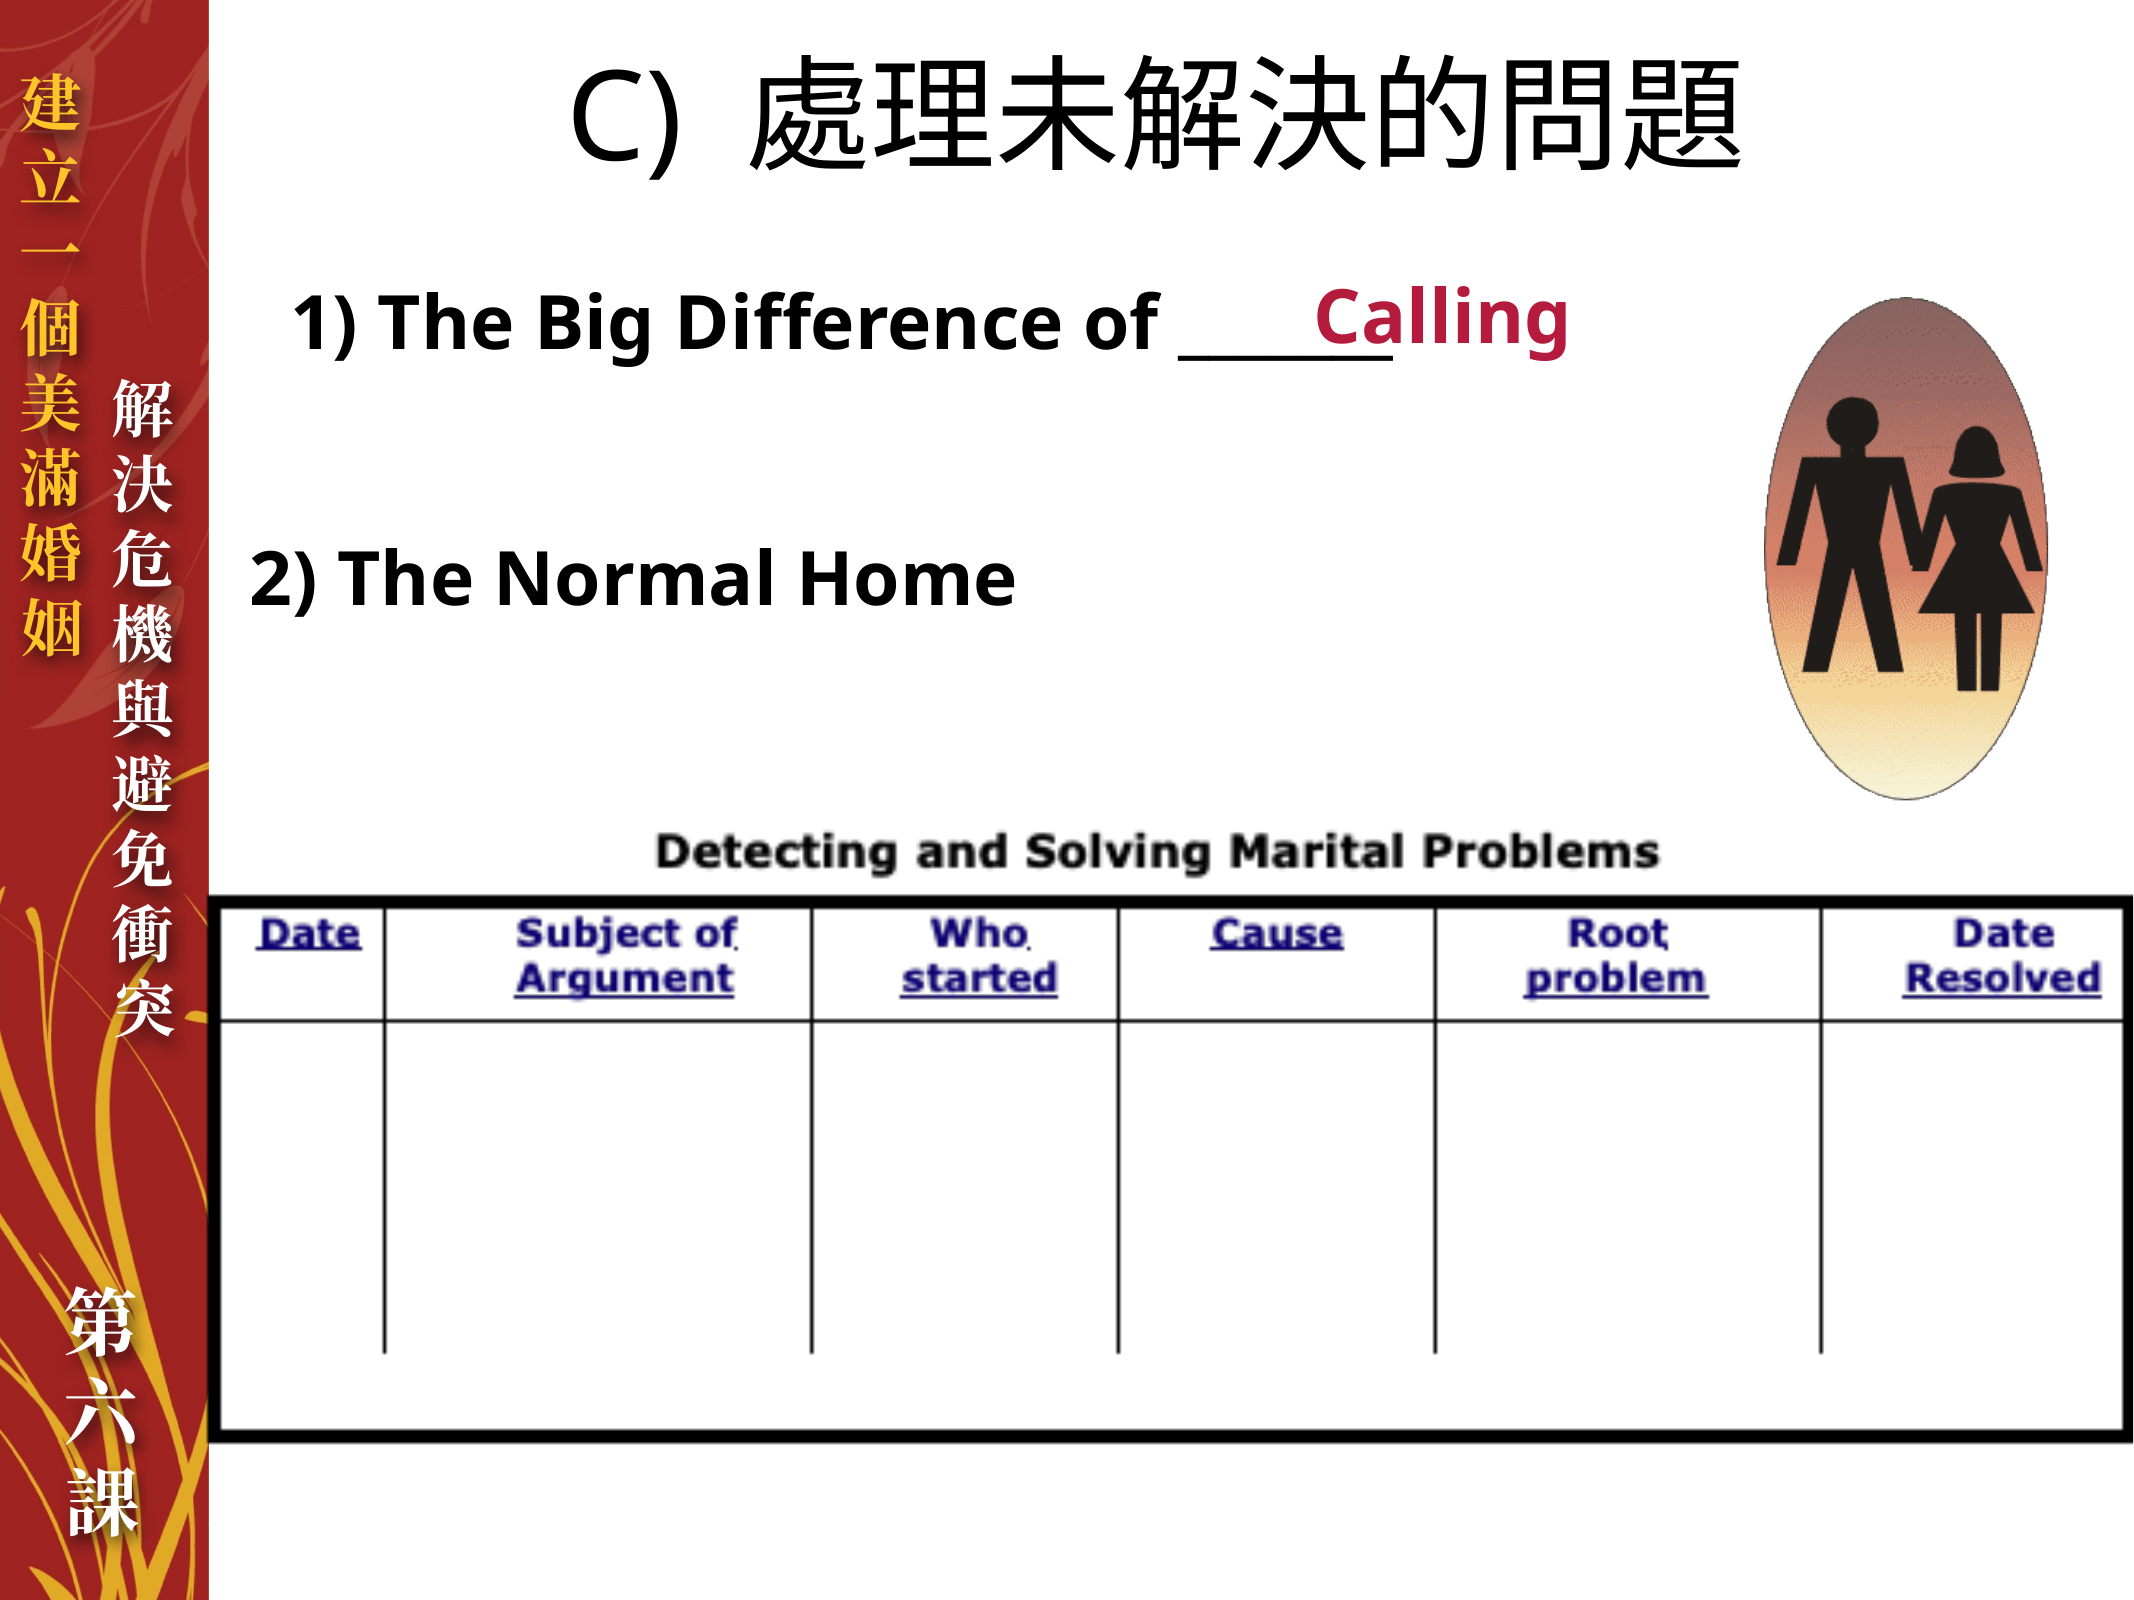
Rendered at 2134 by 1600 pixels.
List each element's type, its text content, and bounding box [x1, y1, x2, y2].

picture [1764, 297, 2051, 802]
text_box 2) The Normal Home [241, 522, 1028, 630]
picture [0, 0, 2134, 1600]
text_box 1) The Big Difference of _______ [281, 266, 1403, 373]
text_box C) 處理未解決的問題 [558, 27, 1799, 195]
text_box Calling [1305, 260, 1581, 367]
